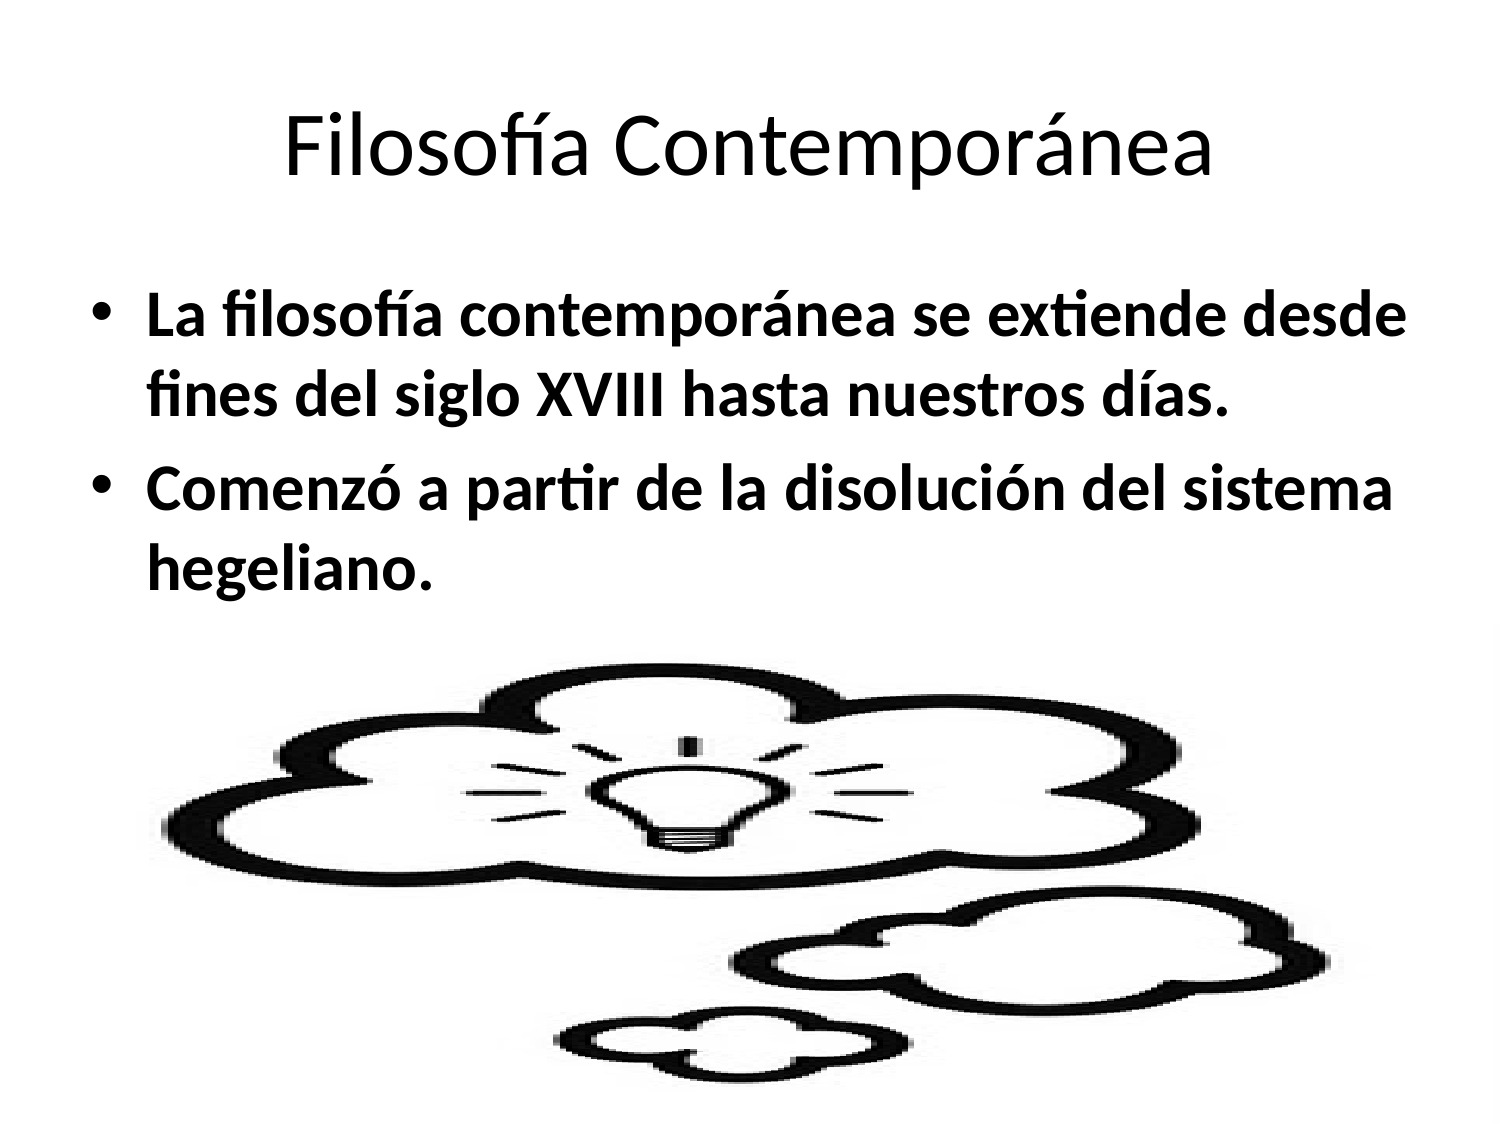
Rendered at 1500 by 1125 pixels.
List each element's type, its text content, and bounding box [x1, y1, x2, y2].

list La filosofía contemporánea se extiende desde fines del siglo XVIII hasta nuestros días. Comenzó a partir de la disolución del sistema hegeliano. [75, 262, 1425, 623]
title Filosofía Contemporánea [75, 45, 1425, 233]
picture [0, 624, 1500, 1125]
